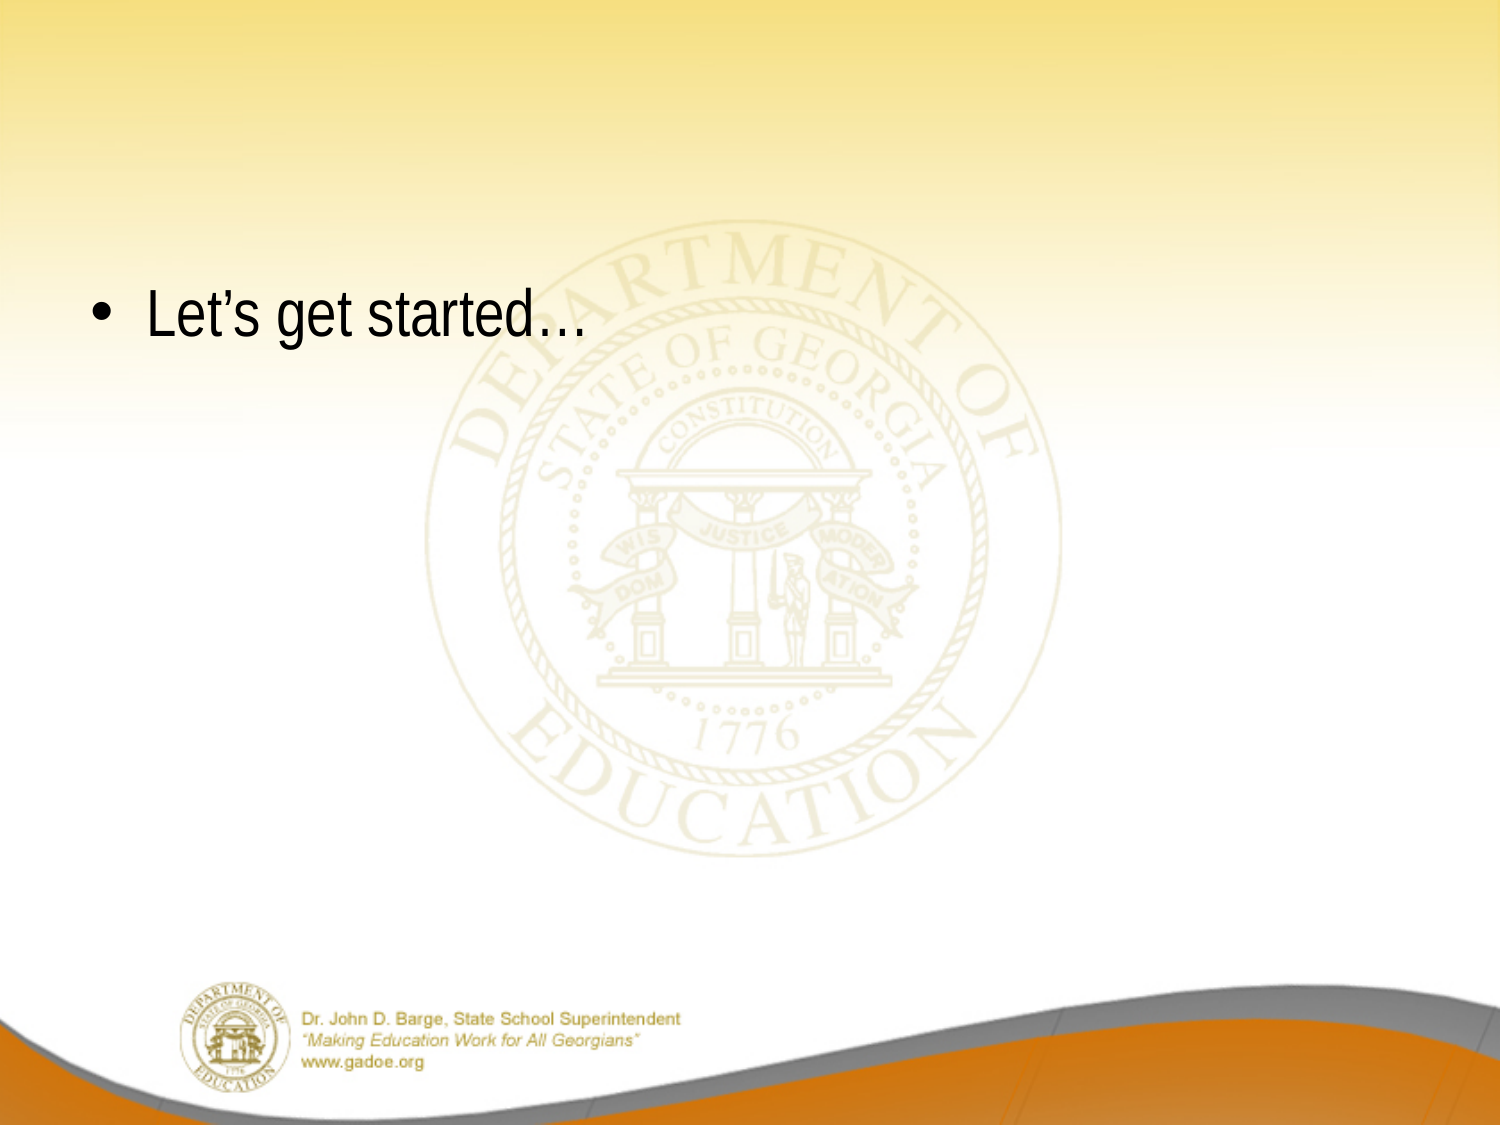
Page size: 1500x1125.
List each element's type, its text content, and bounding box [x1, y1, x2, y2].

list Let’s get started… [74, 262, 1426, 1006]
picture [0, 0, 1500, 1125]
